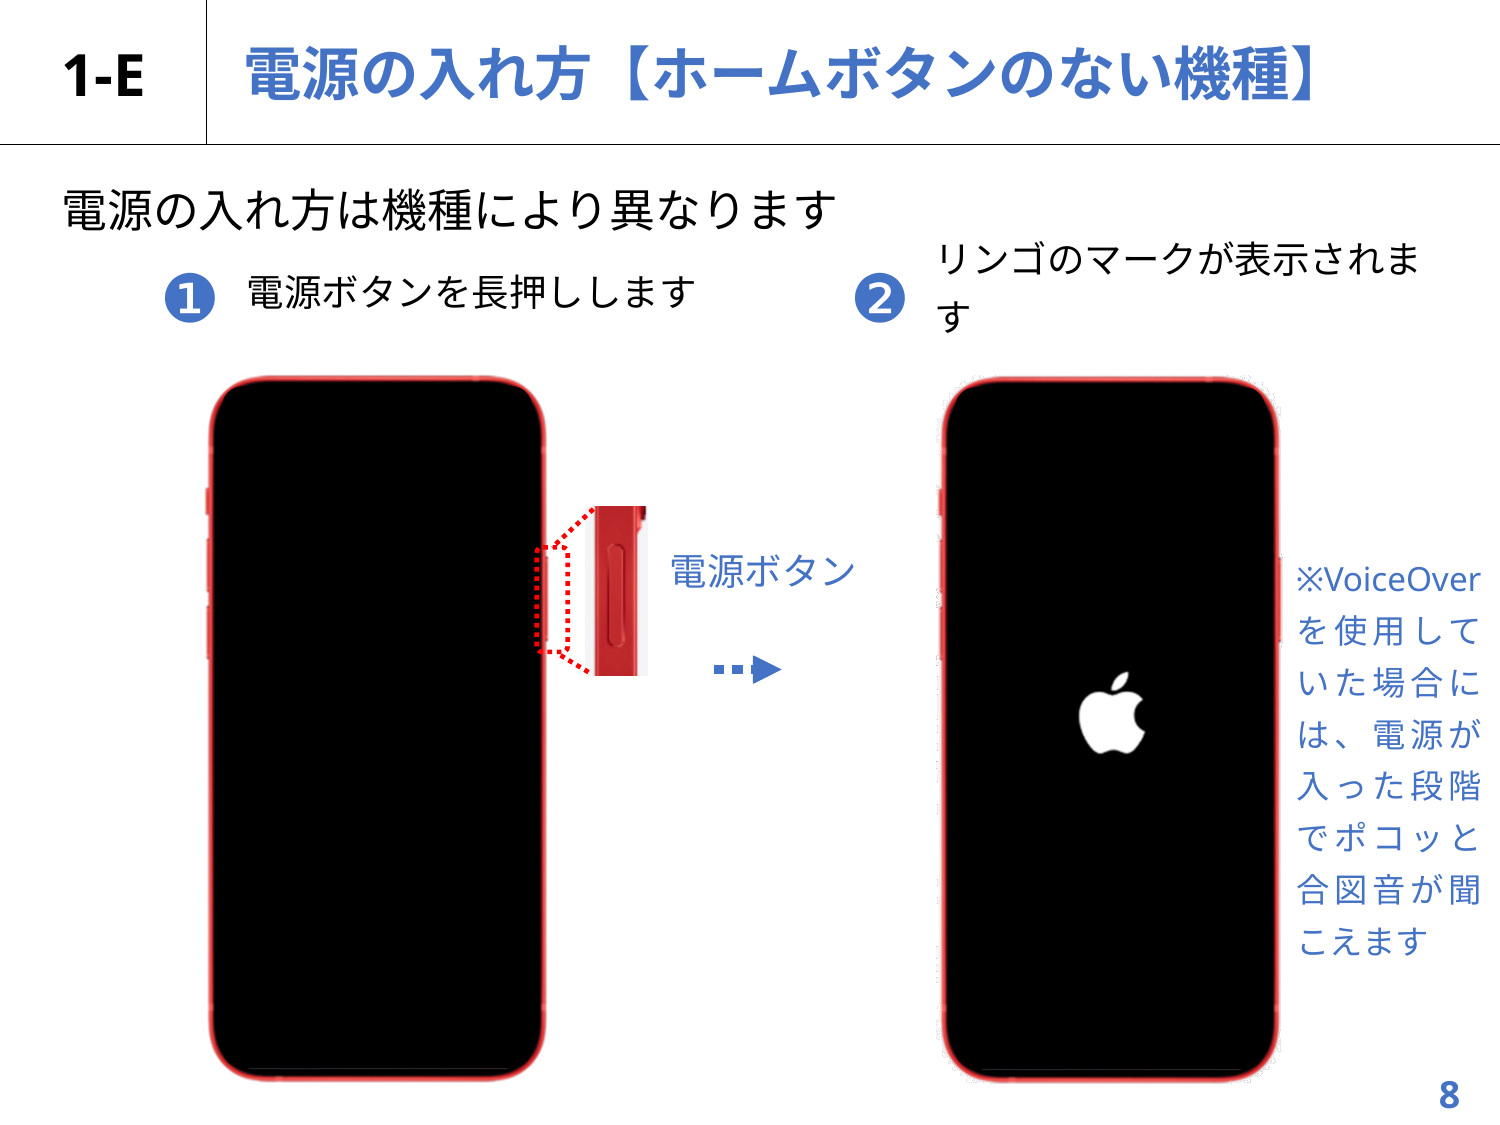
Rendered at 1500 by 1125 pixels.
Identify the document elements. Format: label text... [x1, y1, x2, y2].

text_box リンゴのマークが表示されます [919, 214, 1472, 347]
text_box ※VoiceOverを使用していた場合には、電源が入った段階でポコッと合図音が聞こえます [1315, 540, 1494, 967]
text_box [560, 655, 591, 674]
text_box 8 [1399, 1063, 1500, 1123]
title 電源の入れ方【ホームボタンのない機種】 [228, 36, 1472, 116]
text_box 電源ボタンを長押しします [231, 248, 731, 322]
text_box ❶ [145, 248, 223, 343]
picture [186, 364, 663, 1112]
picture [919, 365, 1315, 1113]
text_box 電源の入れ方は機種により異なります [46, 180, 1422, 274]
text_box 電源ボタン [663, 540, 876, 601]
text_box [552, 509, 594, 548]
text_box 1-E [0, 0, 207, 147]
text_box ❷ [835, 248, 919, 343]
